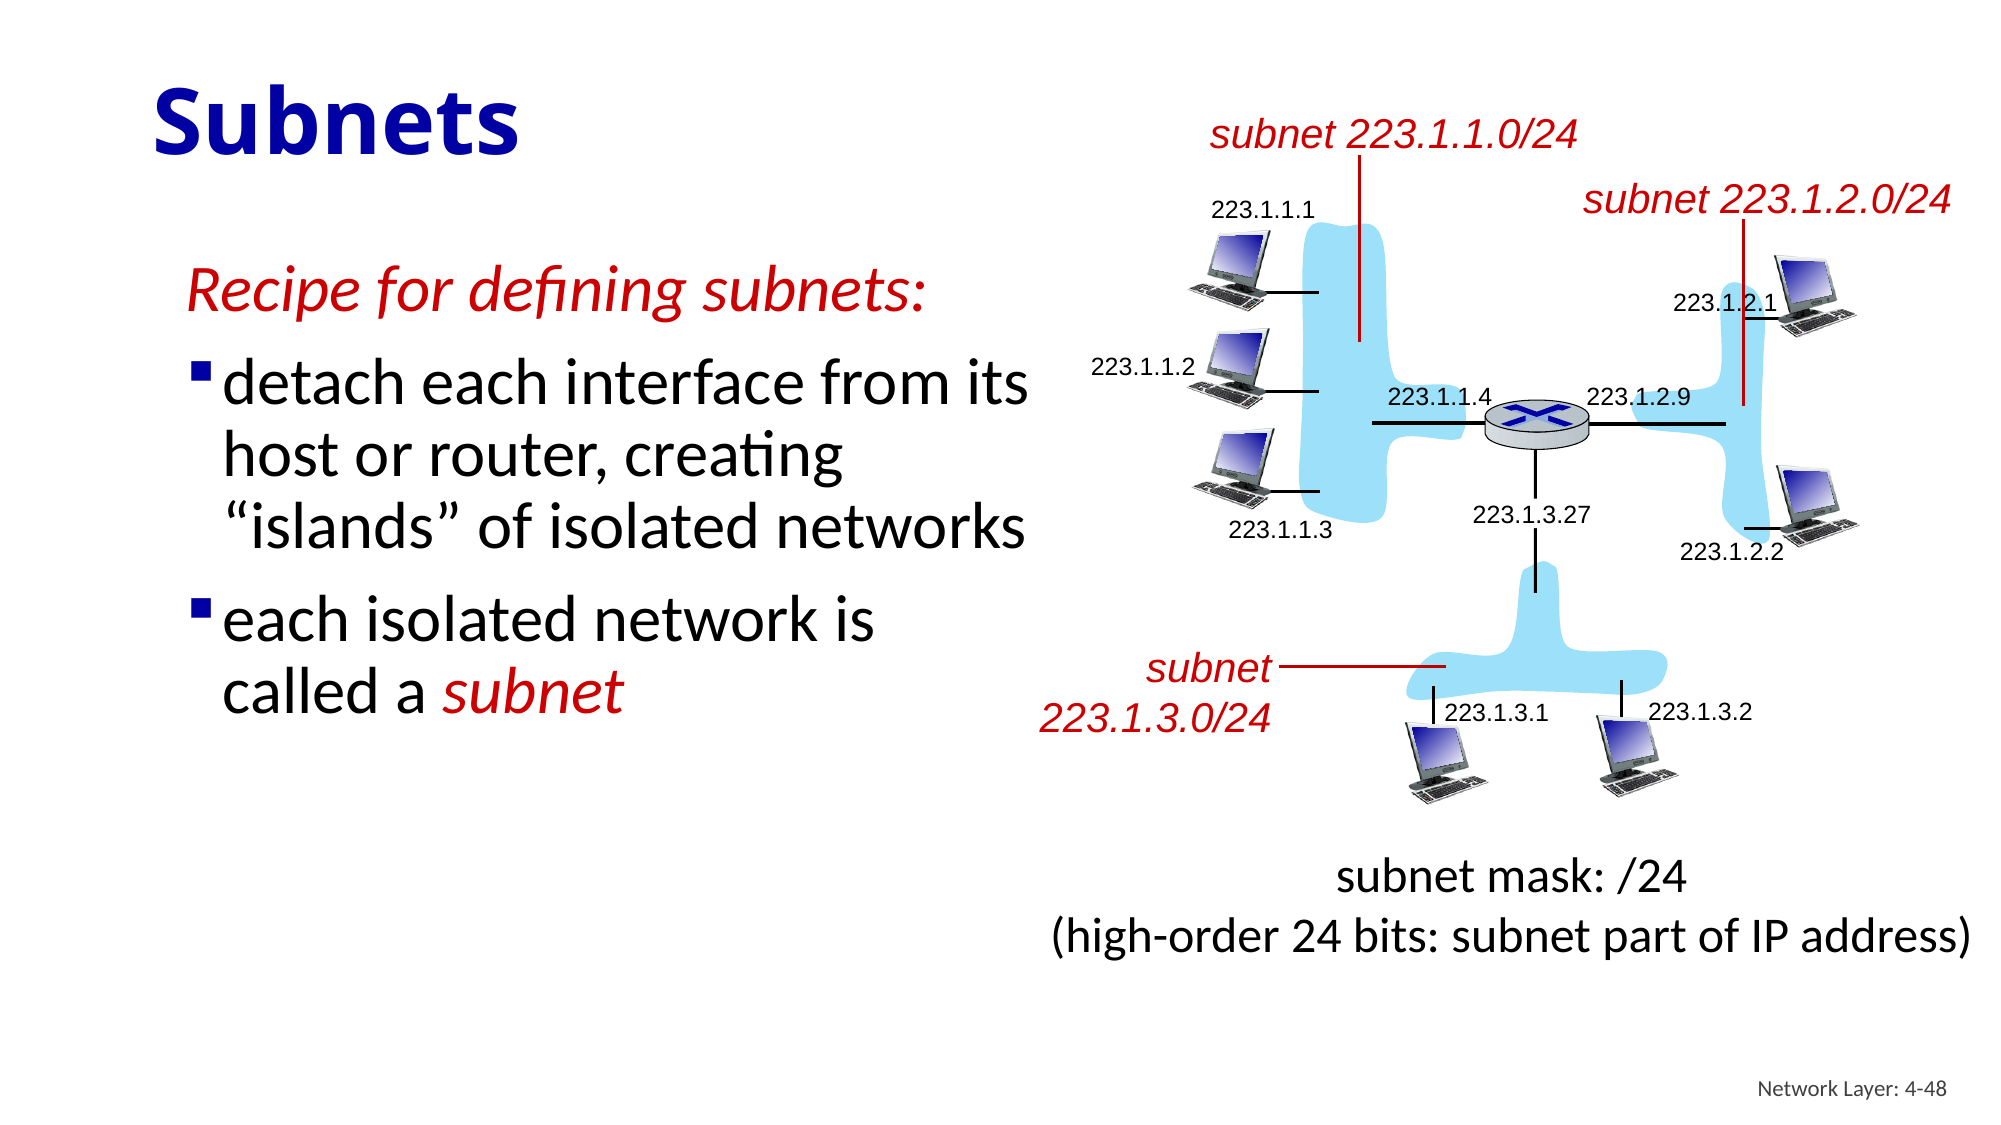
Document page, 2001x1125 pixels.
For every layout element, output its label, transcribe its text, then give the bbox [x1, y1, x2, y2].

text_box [1563, 164, 1973, 407]
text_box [1075, 343, 1166, 389]
text_box subnet mask: /24 (high-order 24 bits: subnet part of IP address) [1035, 835, 1988, 970]
text_box Recipe for defining subnets: detach each interface from its host or router, creating “islands” of isolated networks each isolated network is called a subnet [149, 246, 1053, 1065]
title Subnets [137, 51, 1863, 198]
slide_number Network Layer: 4-48 [1512, 1056, 1963, 1117]
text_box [1166, 226, 1880, 811]
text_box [1190, 99, 1599, 342]
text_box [1023, 633, 1446, 750]
